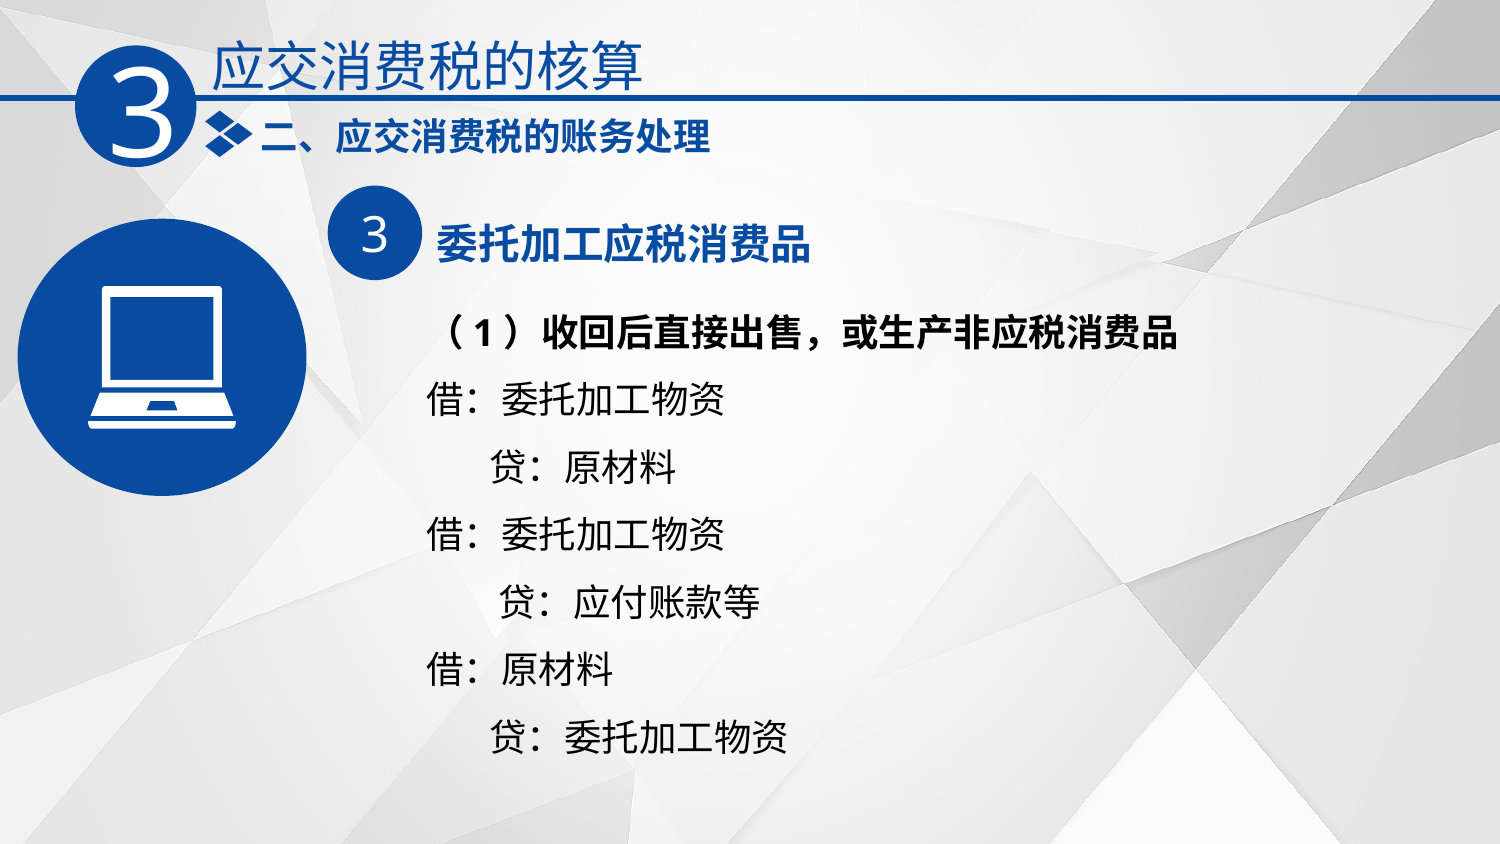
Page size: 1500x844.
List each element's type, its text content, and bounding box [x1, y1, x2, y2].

picture [0, 101, 1500, 844]
text_box [75, 107, 84, 138]
text_box 3 [84, 107, 203, 171]
text_box 应交消费税的核算 [198, 37, 697, 92]
picture [0, 0, 1500, 95]
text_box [17, 218, 307, 497]
text_box [205, 135, 235, 158]
text_box 二、应交消费税的账务处理 [248, 107, 1396, 164]
text_box [75, 74, 84, 97]
text_box （1）收回后直接出售，或生产非应税消费品 借：委托加工物资 贷：原材料 借：委托加工物资 贷：应付账款等 借：原材料 贷：委托加工物资 [411, 279, 1459, 767]
text_box [223, 122, 248, 145]
text_box 3 [84, 45, 203, 97]
text_box 委托加工应税消费品 [422, 185, 1500, 276]
text_box 3 [327, 185, 422, 281]
text_box [205, 110, 235, 133]
